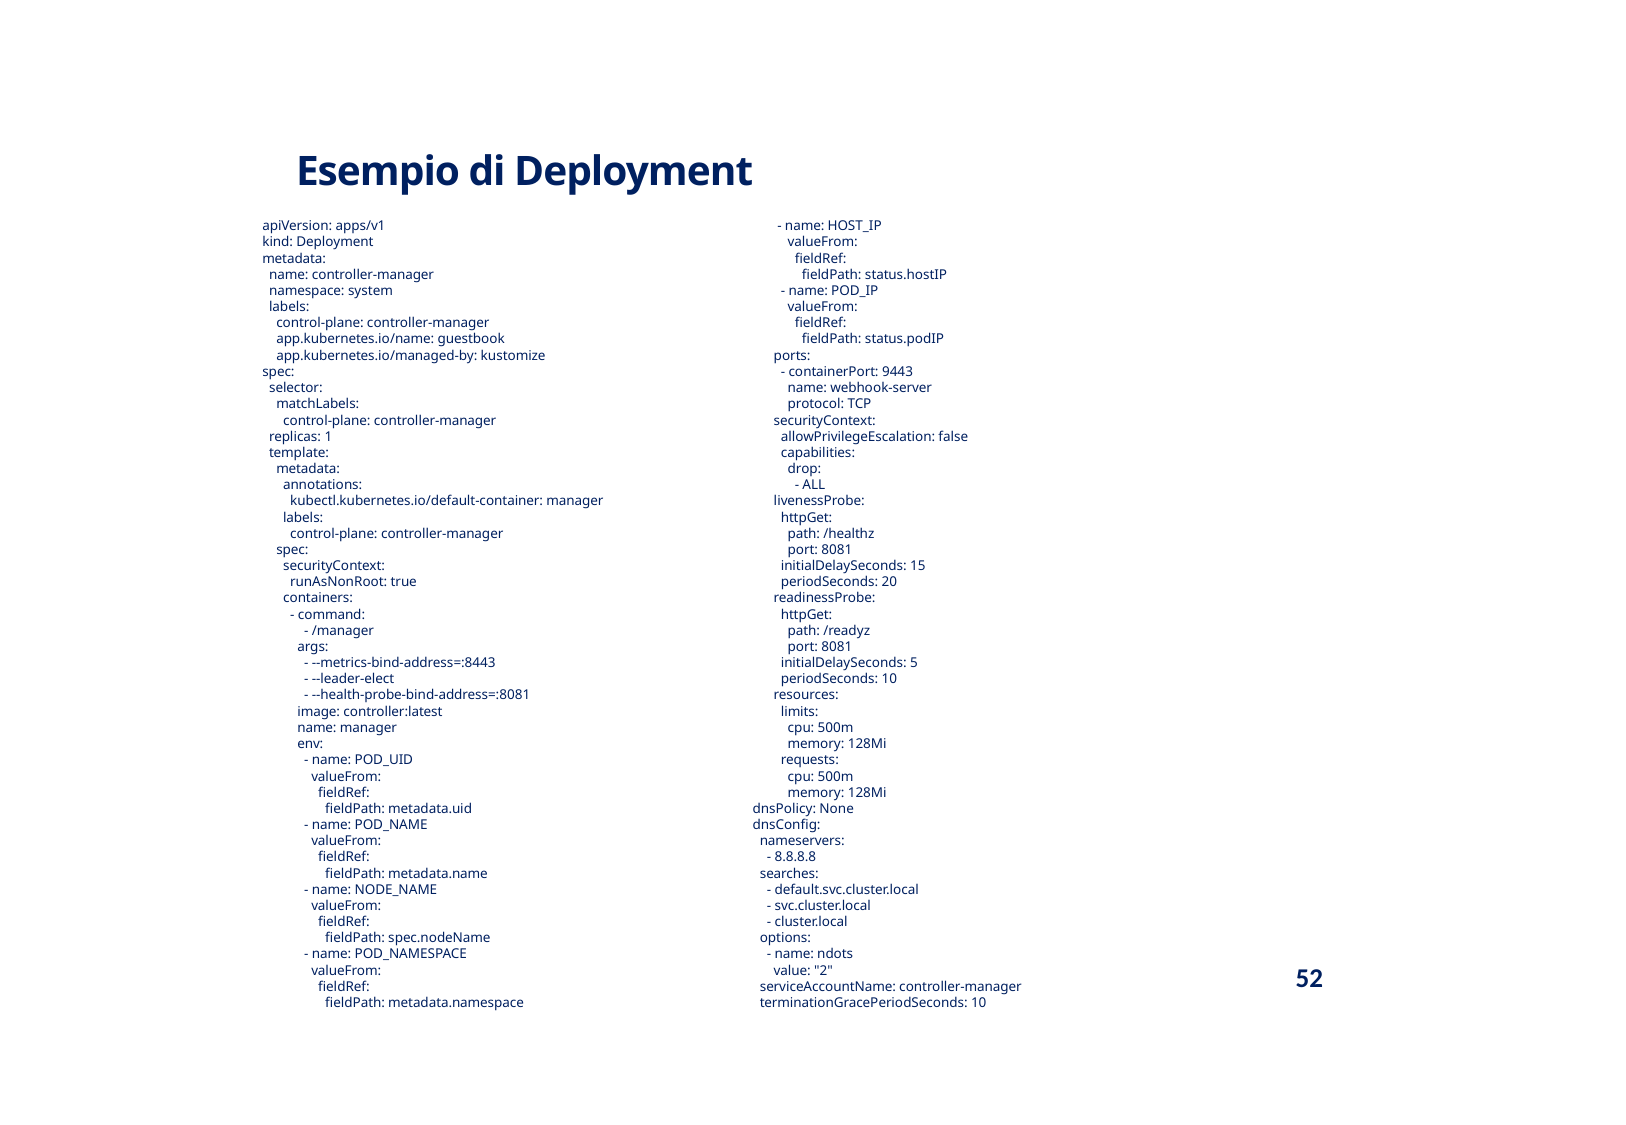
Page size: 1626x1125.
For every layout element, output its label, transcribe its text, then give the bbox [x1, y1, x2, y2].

text_box Esempio di Deployment [283, 80, 1357, 200]
text_box apiVersion: apps/v1 kind: Deployment metadata: name: controller-manager namespace: system labels: control-plane: controller-manager app.kubernetes.io/name: guestbook app.kubernetes.io/managed-by: kustomize spec: selector: matchLabels: control-plane: controller-manager replicas: 1 template: metadata: annotations: kubectl.kubernetes.io/default-container: manager labels: control-plane: controller-manager spec: securityContext: runAsNonRoot: true containers: - command: - /manager args: - --metrics-bind-address=:8443 - --leader-elect - --health-probe-bind-address=:8081 image: controller:latest name: manager env: - name: POD_UID valueFrom: fieldRef: fieldPath: metadata.uid - name: POD_NAME valueFrom: fieldRef: fieldPath: metadata.name - name: NODE_NAME valueFrom: fieldRef: fieldPath: spec.nodeName - name: POD_NAMESPACE valueFrom: fieldRef: fieldPath: metadata.namespace [247, 209, 1422, 1034]
slide_number 52 [1166, 952, 1339, 1002]
text_box - name: HOST_IP valueFrom: fieldRef: fieldPath: status.hostIP - name: POD_IP valueFrom: fieldRef: fieldPath: status.podIP ports: - containerPort: 9443 name: webhook-server protocol: TCP securityContext: allowPrivilegeEscalation: false capabilities: drop: - ALL livenessProbe: httpGet: path: /healthz port: 8081 initialDelaySeconds: 15 periodSeconds: 20 readinessProbe: httpGet: path: /readyz port: 8081 initialDelaySeconds: 5 periodSeconds: 10 resources: limits: cpu: 500m memory: 128Mi requests: cpu: 500m memory: 128Mi dnsPolicy: None dnsConfig: nameservers: - 8.8.8.8 searches: - default.svc.cluster.local - svc.cluster.local - cluster.local options: - name: ndots value: "2" serviceAccountName: controller-manager terminationGracePeriodSeconds: 10 [724, 209, 1166, 1018]
